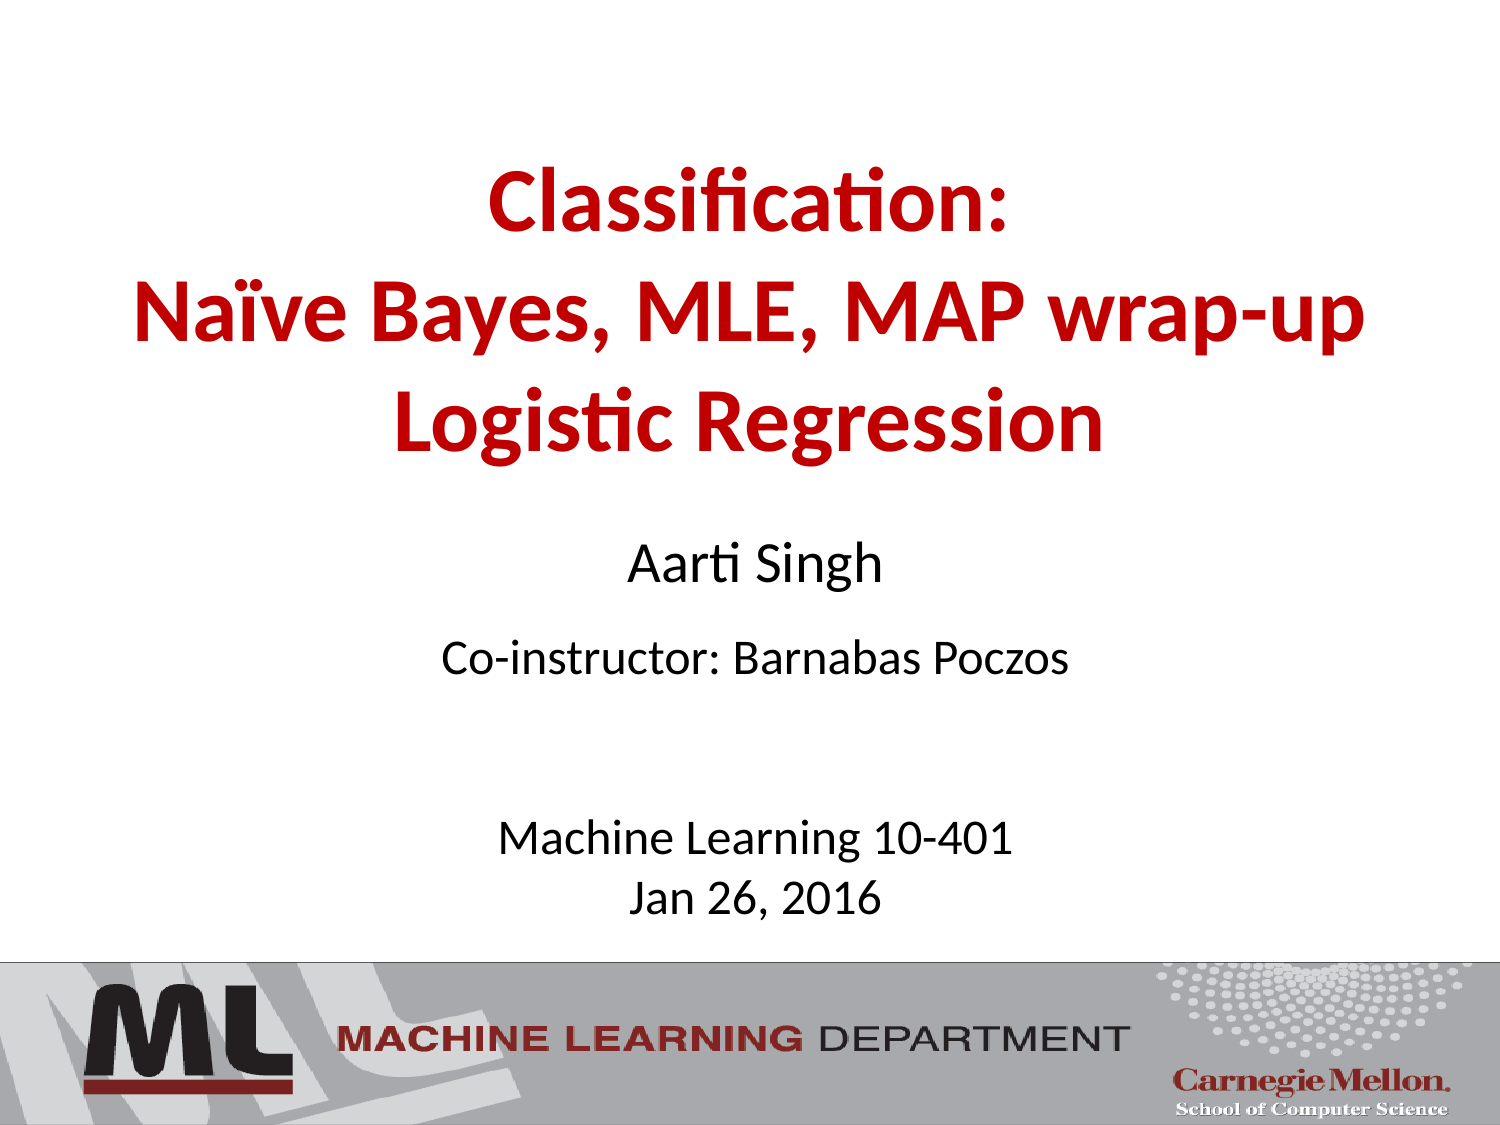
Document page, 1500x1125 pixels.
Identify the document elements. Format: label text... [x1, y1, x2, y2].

picture [0, 962, 1500, 1125]
text_box Aarti Singh Co-instructor: Barnabas Poczos Machine Learning 10-401 Jan 26, 2016 [426, 516, 1085, 932]
title Classification: Naïve Bayes, MLE, MAP wrap-up Logistic Regression [75, 183, 1425, 425]
